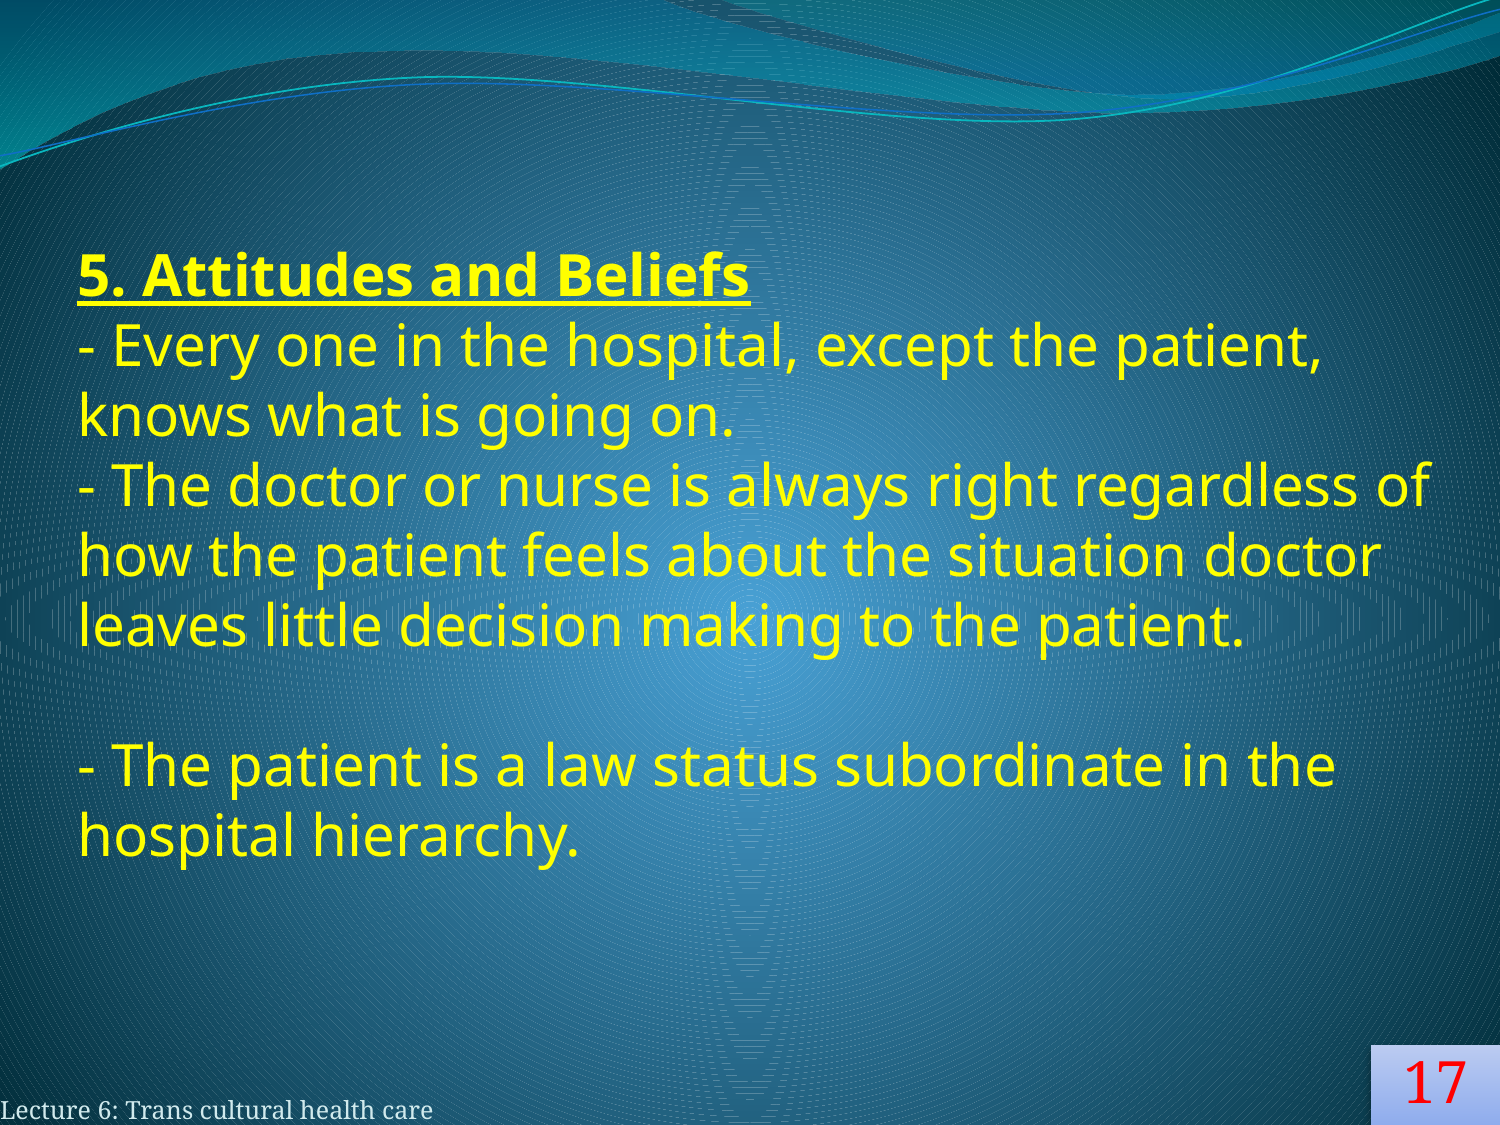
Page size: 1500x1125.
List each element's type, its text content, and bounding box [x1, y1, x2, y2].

text_box 5. Attitudes and Beliefs - Every one in the hospital, except the patient, knows what is going on. - The doctor or nurse is always right regardless of how the patient feels about the situation doctor leaves little decision making to the patient. - The patient is a law status subordinate in the hospital hierarchy. [62, 230, 1463, 946]
slide_number 17 [1371, 1045, 1500, 1125]
footer Lecture 6: Trans cultural health care [0, 1065, 475, 1125]
